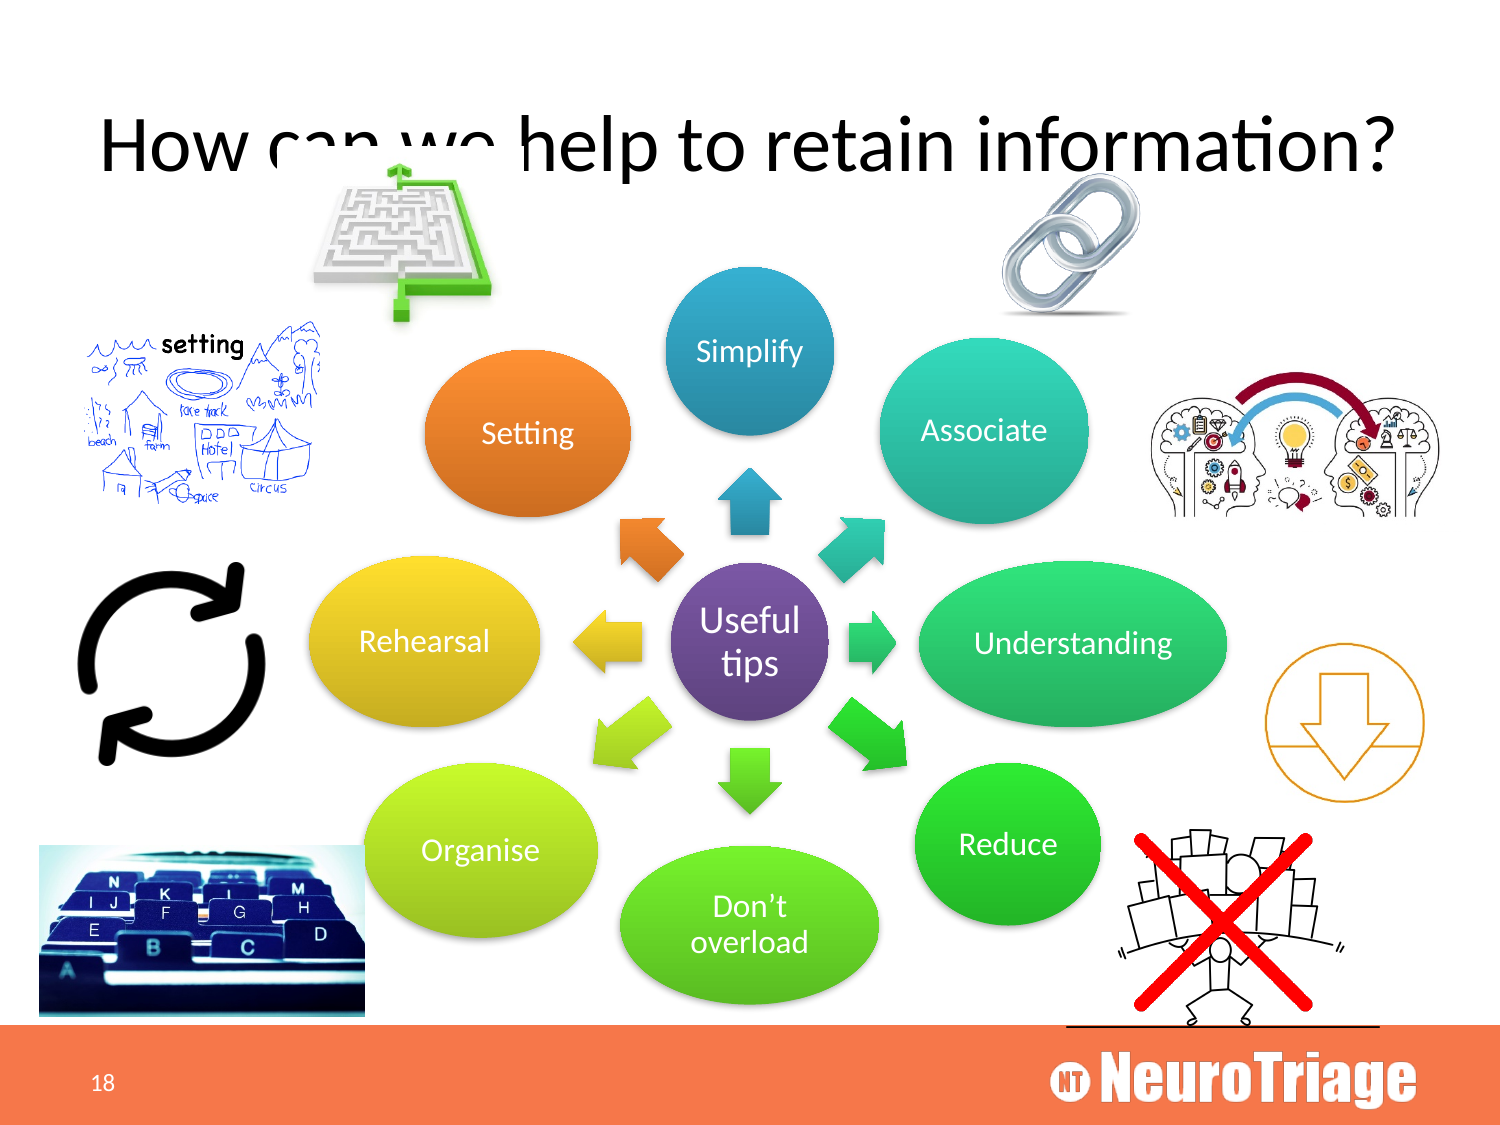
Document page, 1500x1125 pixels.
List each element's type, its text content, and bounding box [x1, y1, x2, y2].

picture [1066, 815, 1380, 1029]
picture [1127, 355, 1461, 532]
picture [39, 845, 366, 1017]
title How can we help to retain information? [75, 45, 1425, 233]
picture [1037, 1030, 1425, 1125]
picture [985, 162, 1151, 327]
picture [1263, 641, 1426, 804]
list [74, 262, 1426, 1006]
slide_number 18 [75, 1051, 425, 1112]
picture [69, 562, 274, 767]
picture [84, 146, 524, 505]
